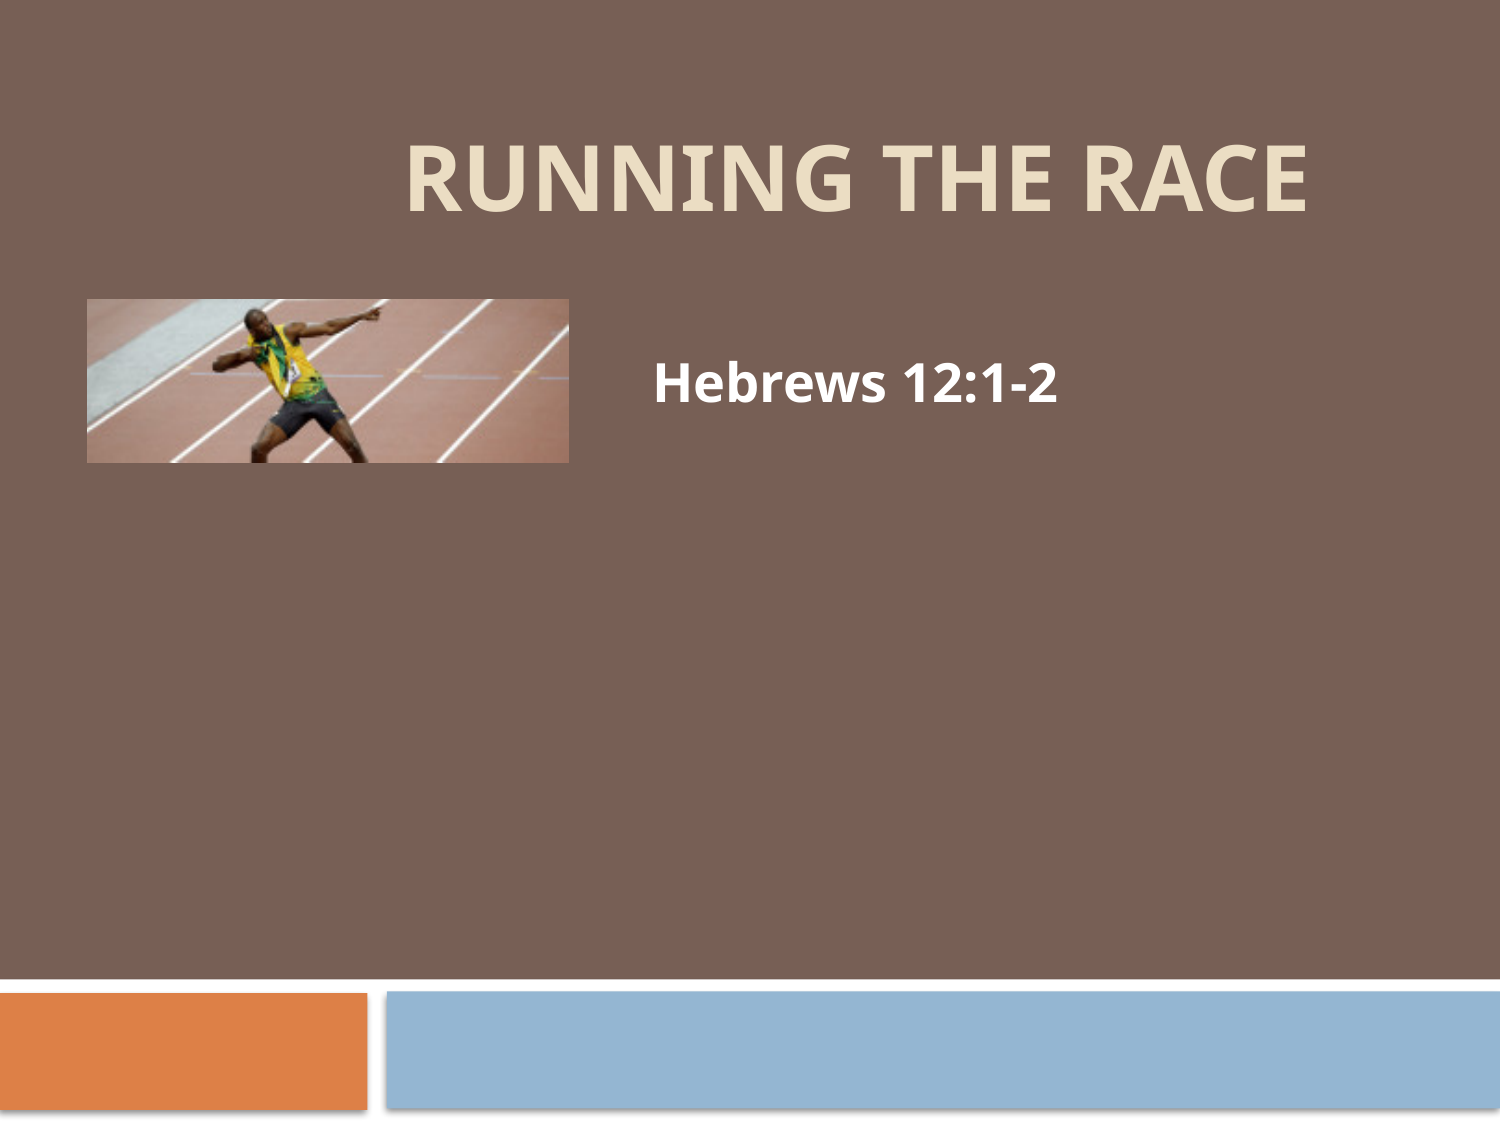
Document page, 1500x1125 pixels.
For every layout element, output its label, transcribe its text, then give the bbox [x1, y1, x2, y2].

subtitle Hebrews 12:1-2 [637, 324, 1300, 438]
picture [87, 299, 570, 463]
title Running the Race [387, 75, 1450, 238]
